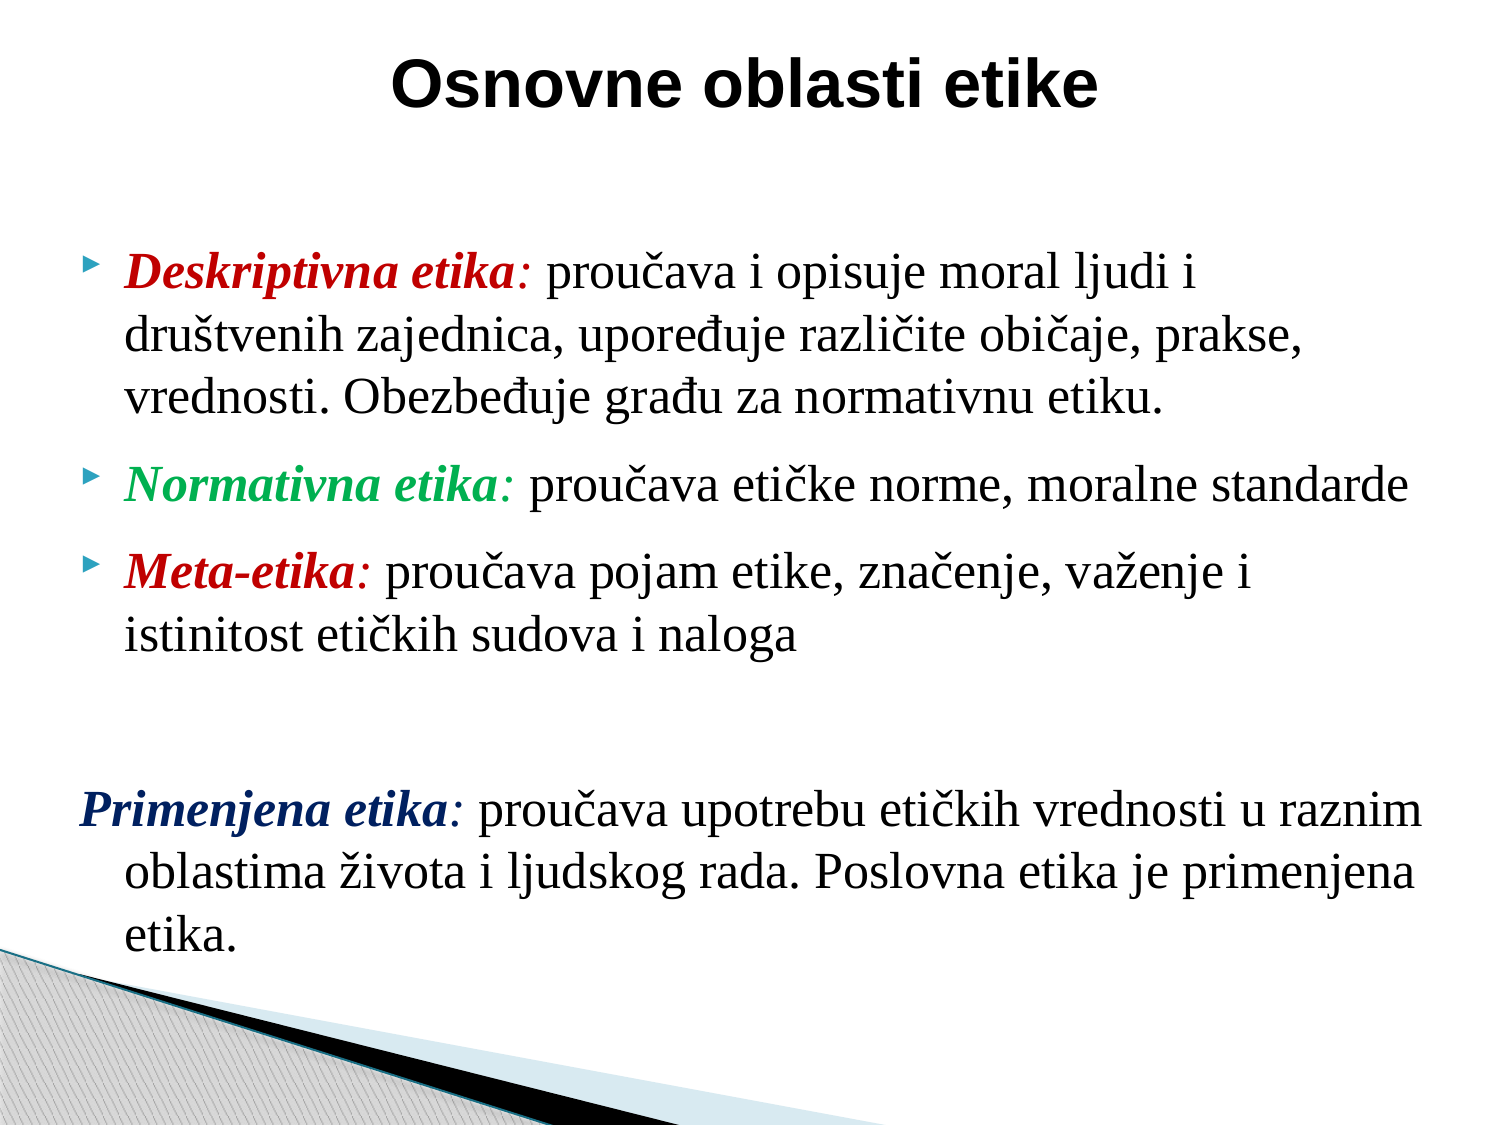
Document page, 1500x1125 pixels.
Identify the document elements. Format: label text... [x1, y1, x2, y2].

list Osnovne oblasti etike Deskriptivna etika: proučava i opisuje moral ljudi i društvenih zajednica, upoređuje različite običaje, prakse, vrednosti. Obezbeđuje građu za normativnu etiku. Normativna etika: proučava etičke norme, moralne standarde Meta-etika: proučava pojam etike, značenje, važenje i istinitost etičkih sudova i naloga Primenjena etika: proučava upotrebu etičkih vrednosti u raznim oblastima života i ljudskog rada. Poslovna etika je primenjena etika. [64, 30, 1444, 955]
